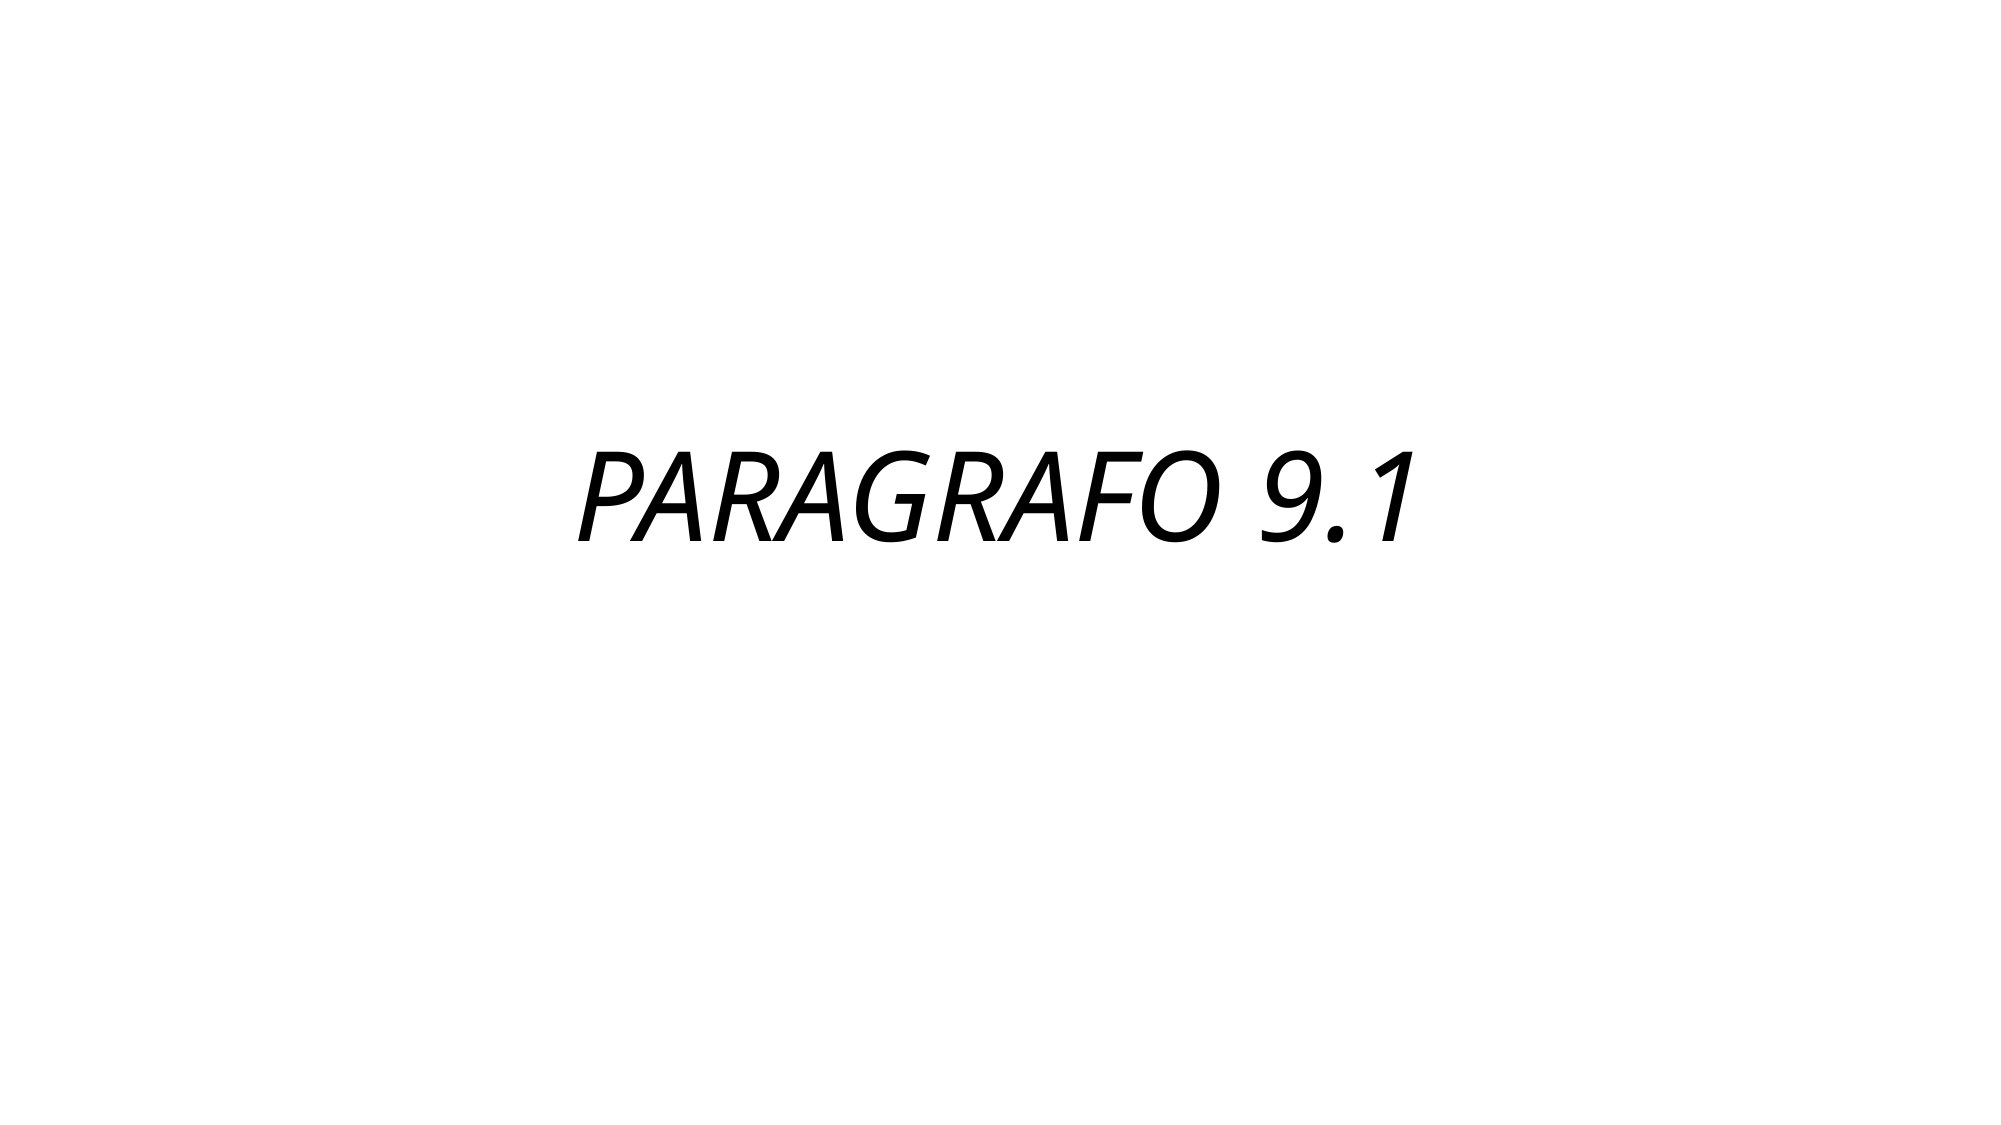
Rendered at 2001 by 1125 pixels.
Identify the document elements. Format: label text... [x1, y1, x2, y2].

title PARAGRAFO 9.1 [249, 184, 1750, 576]
